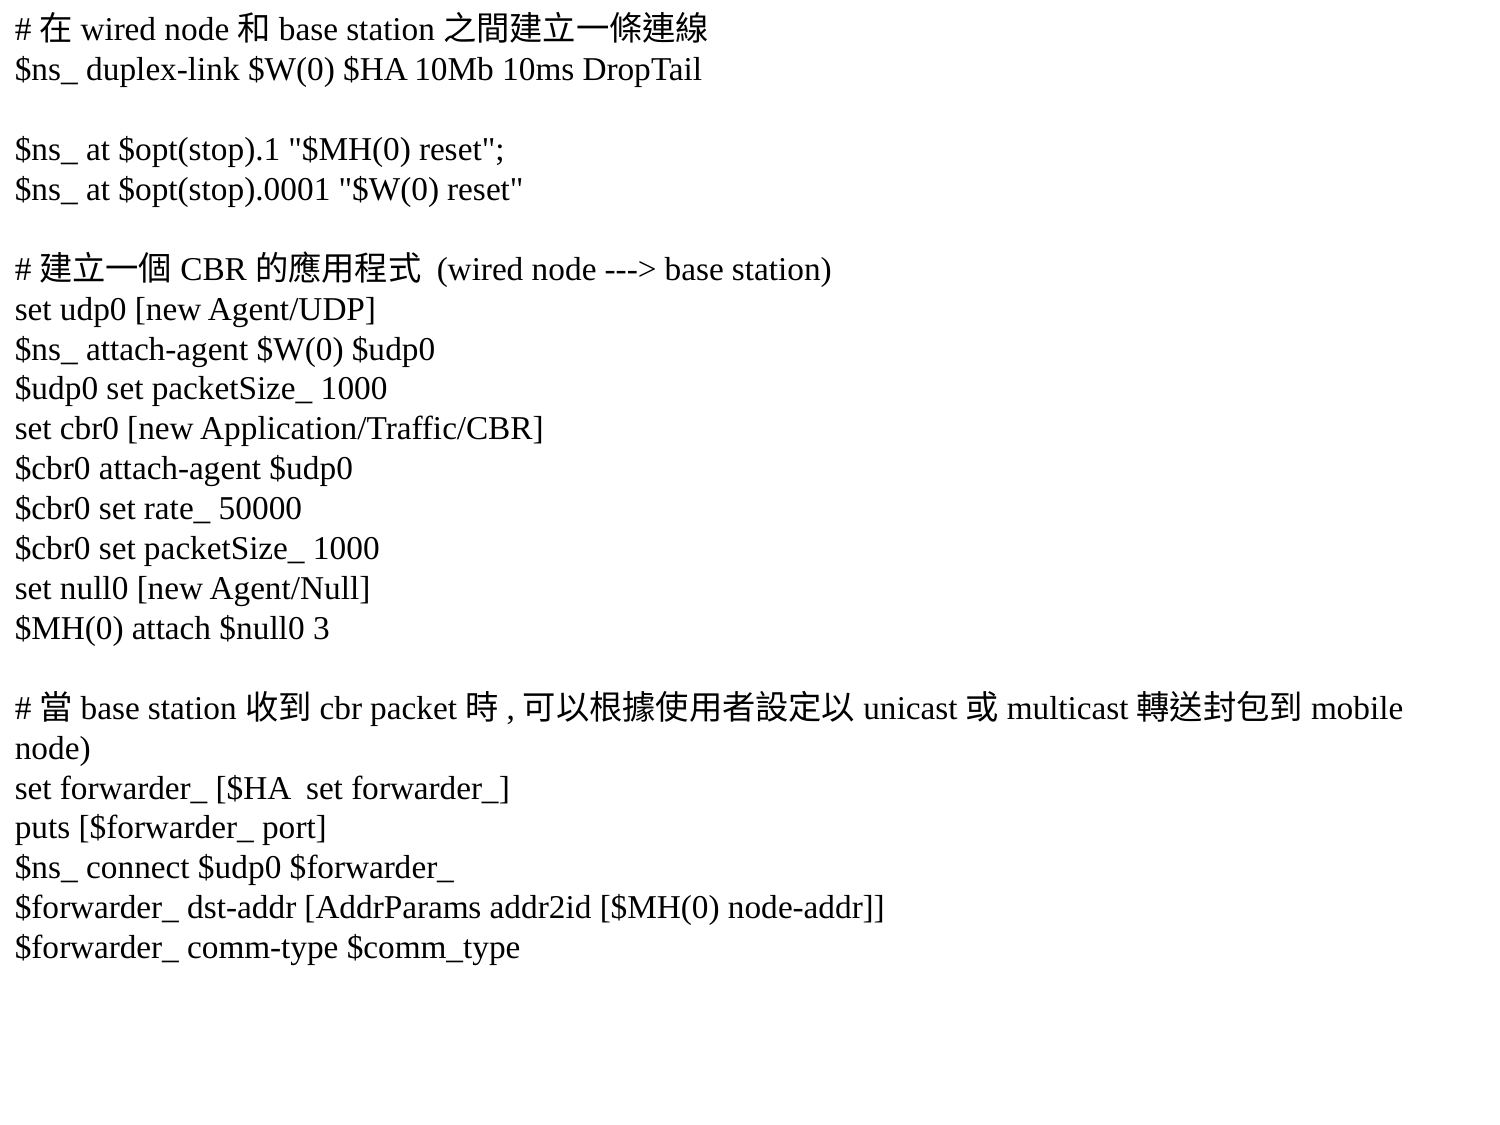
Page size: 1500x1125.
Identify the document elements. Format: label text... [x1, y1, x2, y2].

text_box #在wired node和base station之間建立一條連線 $ns_ duplex-link $W(0) $HA 10Mb 10ms DropTail $ns_ at $opt(stop).1 "$MH(0) reset"; $ns_ at $opt(stop).0001 "$W(0) reset" #建立一個CBR的應用程式 (wired node ---> base station) set udp0 [new Agent/UDP] $ns_ attach-agent $W(0) $udp0 $udp0 set packetSize_ 1000 set cbr0 [new Application/Traffic/CBR] $cbr0 attach-agent $udp0 $cbr0 set rate_ 50000 $cbr0 set packetSize_ 1000 set null0 [new Agent/Null] $MH(0) attach $null0 3 #當base station收到cbr packet時,可以根據使用者設定以unicast或multicast轉送封包到mobile node) set forwarder_ [$HA set forwarder_] puts [$forwarder_ port] $ns_ connect $udp0 $forwarder_ $forwarder_ dst-addr [AddrParams addr2id [$MH(0) node-addr]] $forwarder_ comm-type $comm_type [0, 0, 1447, 1013]
